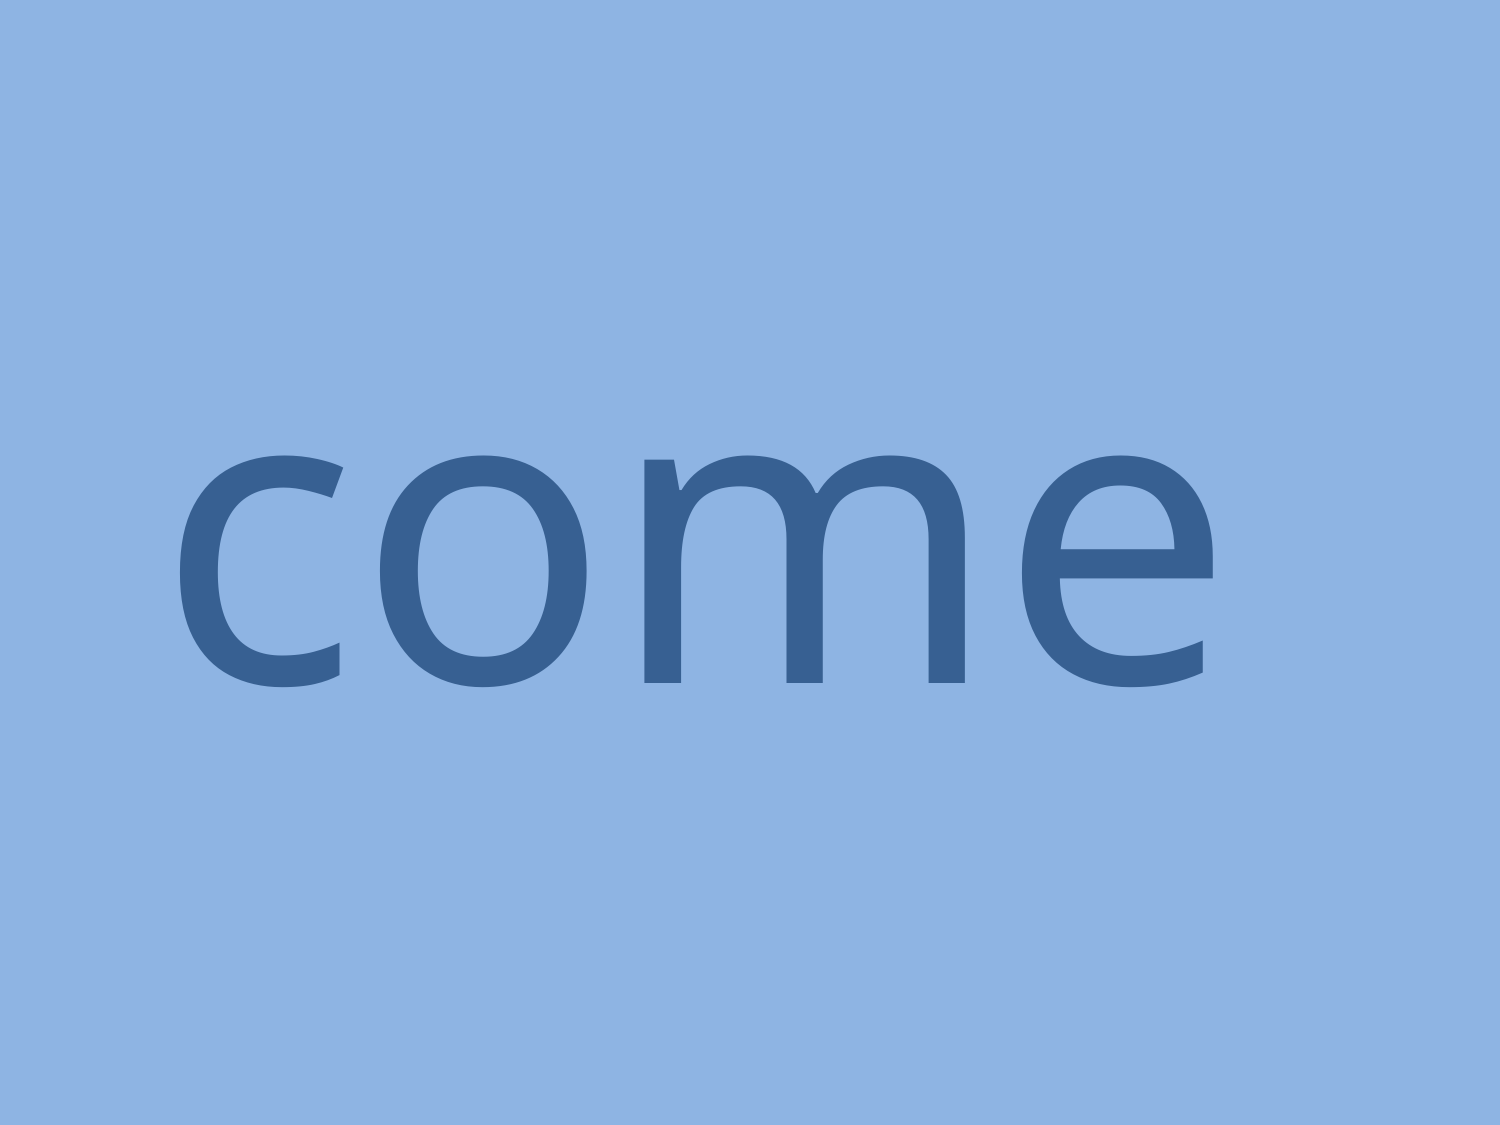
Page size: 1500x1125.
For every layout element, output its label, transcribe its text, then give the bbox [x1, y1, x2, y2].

text_box come [41, 259, 1459, 775]
